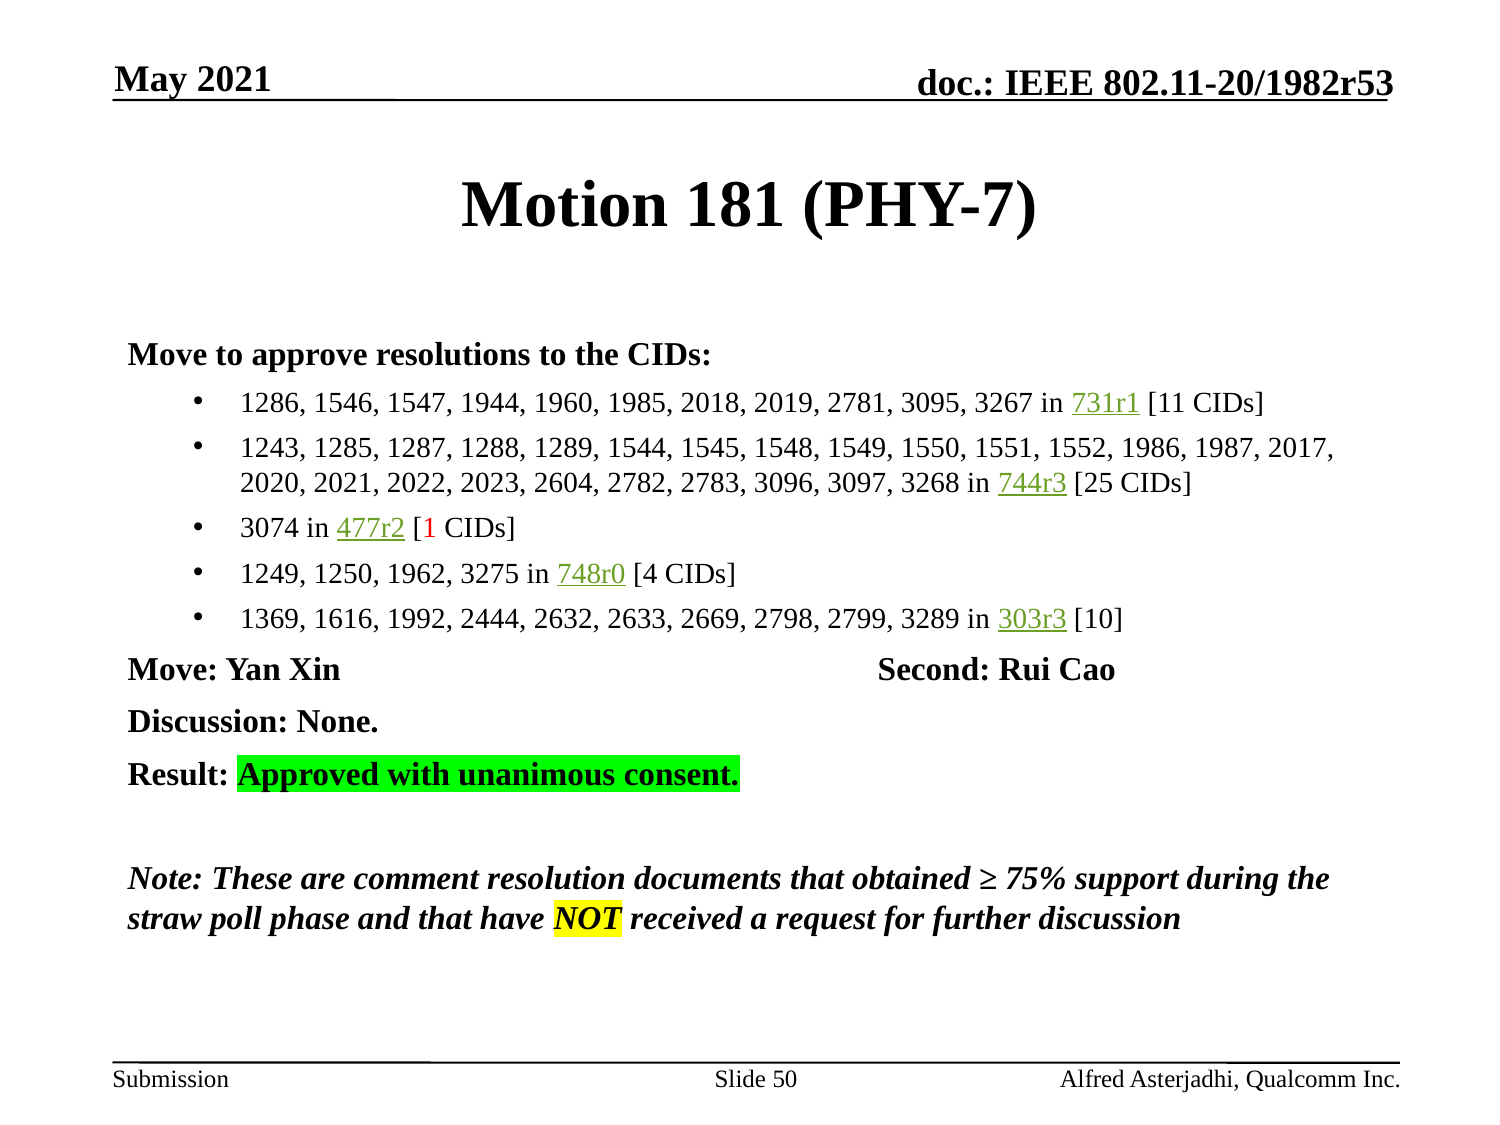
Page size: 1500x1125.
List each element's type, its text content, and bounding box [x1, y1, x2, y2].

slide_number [114, 54, 423, 100]
list Move to approve resolutions to the CIDs: 1286, 1546, 1547, 1944, 1960, 1985, 2018, 2019, 2781, 3095, 3267 in 731r1 [11 CIDs] 1243, 1285, 1287, 1288, 1289, 1544, 1545, 1548, 1549, 1550, 1551, 1552, 1986, 1987, 2017, 2020, 2021, 2022, 2023, 2604, 2782, 2783, 3096, 3097, 3268 in 744r3 [25 CIDs] 3074 in 477r2 [1 CIDs] 1249, 1250, 1962, 3275 in 748r0 [4 CIDs] 1369, 1616, 1992, 2444, 2632, 2633, 2669, 2798, 2799, 3289 in 303r3 [10] Move: Yan Xin Second: Rui Cao Discussion: None. Result: Approved with unanimous consent. Note: These are comment resolution documents that obtained ≥ 75% support during the straw poll phase and that have NOT received a request for further discussion [112, 324, 1388, 1063]
slide_number Slide 50 [712, 1061, 800, 1123]
title Motion 181 (PHY-7) [112, 112, 1388, 288]
footer Alfred Asterjadhi, Qualcomm Inc. [878, 1061, 1402, 1093]
